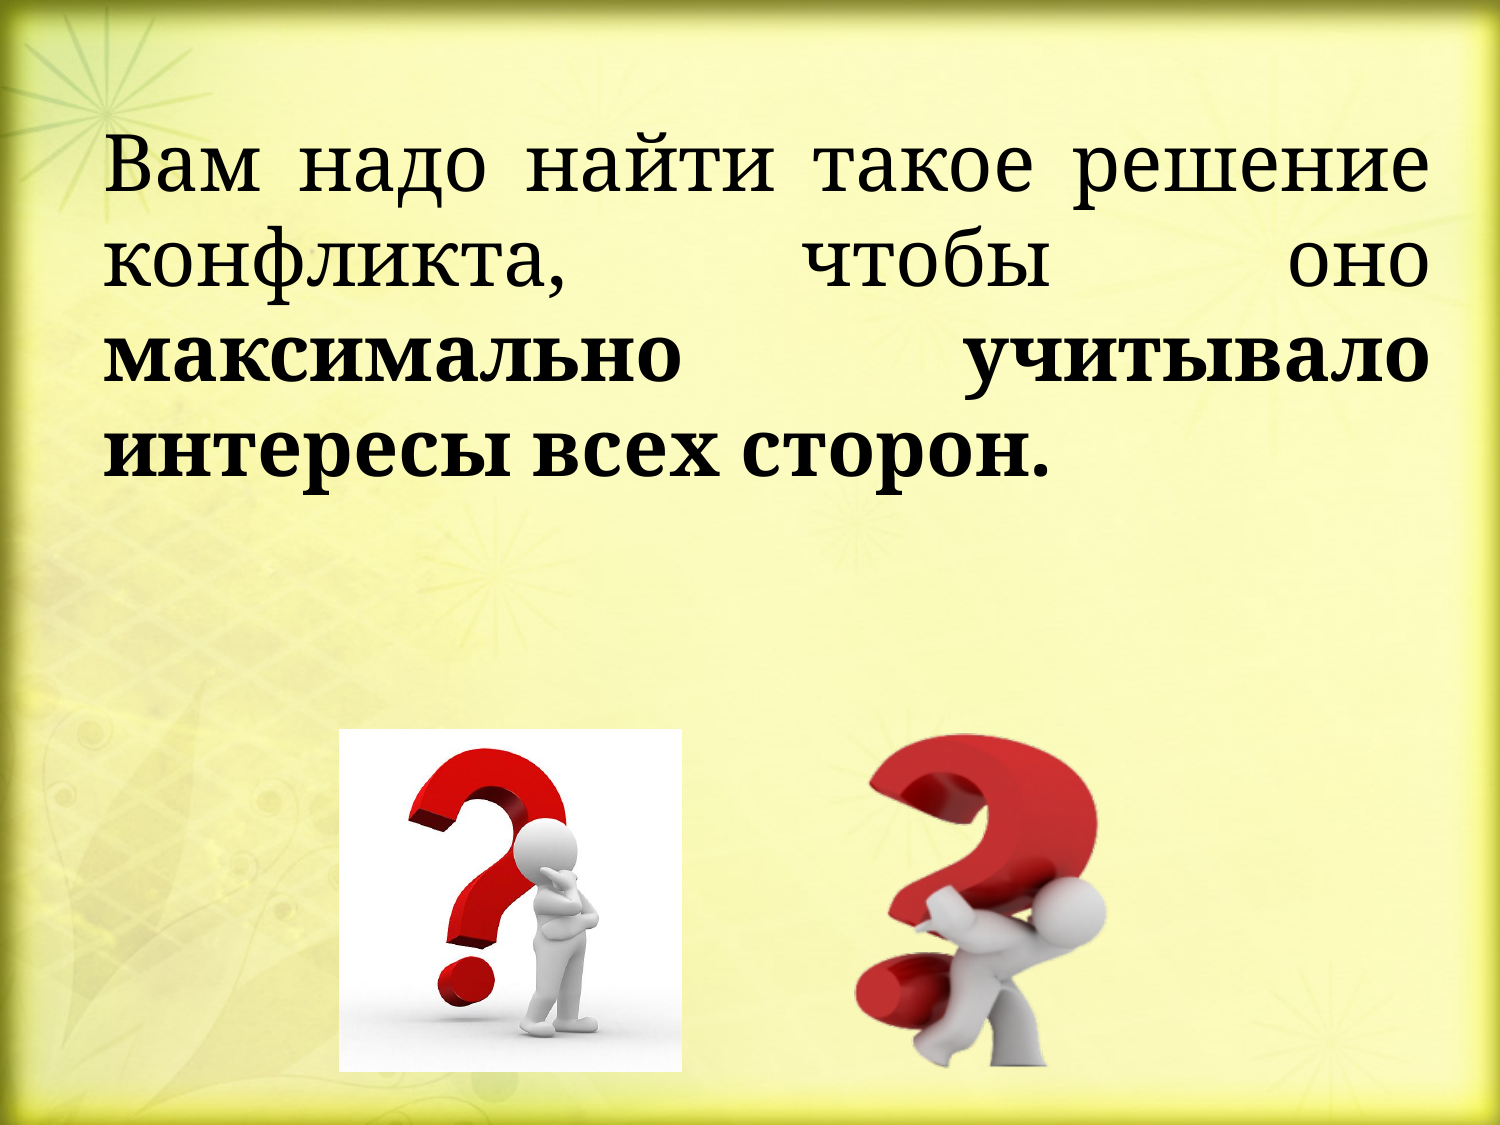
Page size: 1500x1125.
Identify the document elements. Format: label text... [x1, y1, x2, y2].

picture [0, 0, 1500, 1125]
list Вам надо найти такое решение конфликта, чтобы оно максимально учитывало интересы всех сторон. [31, 104, 1448, 1006]
